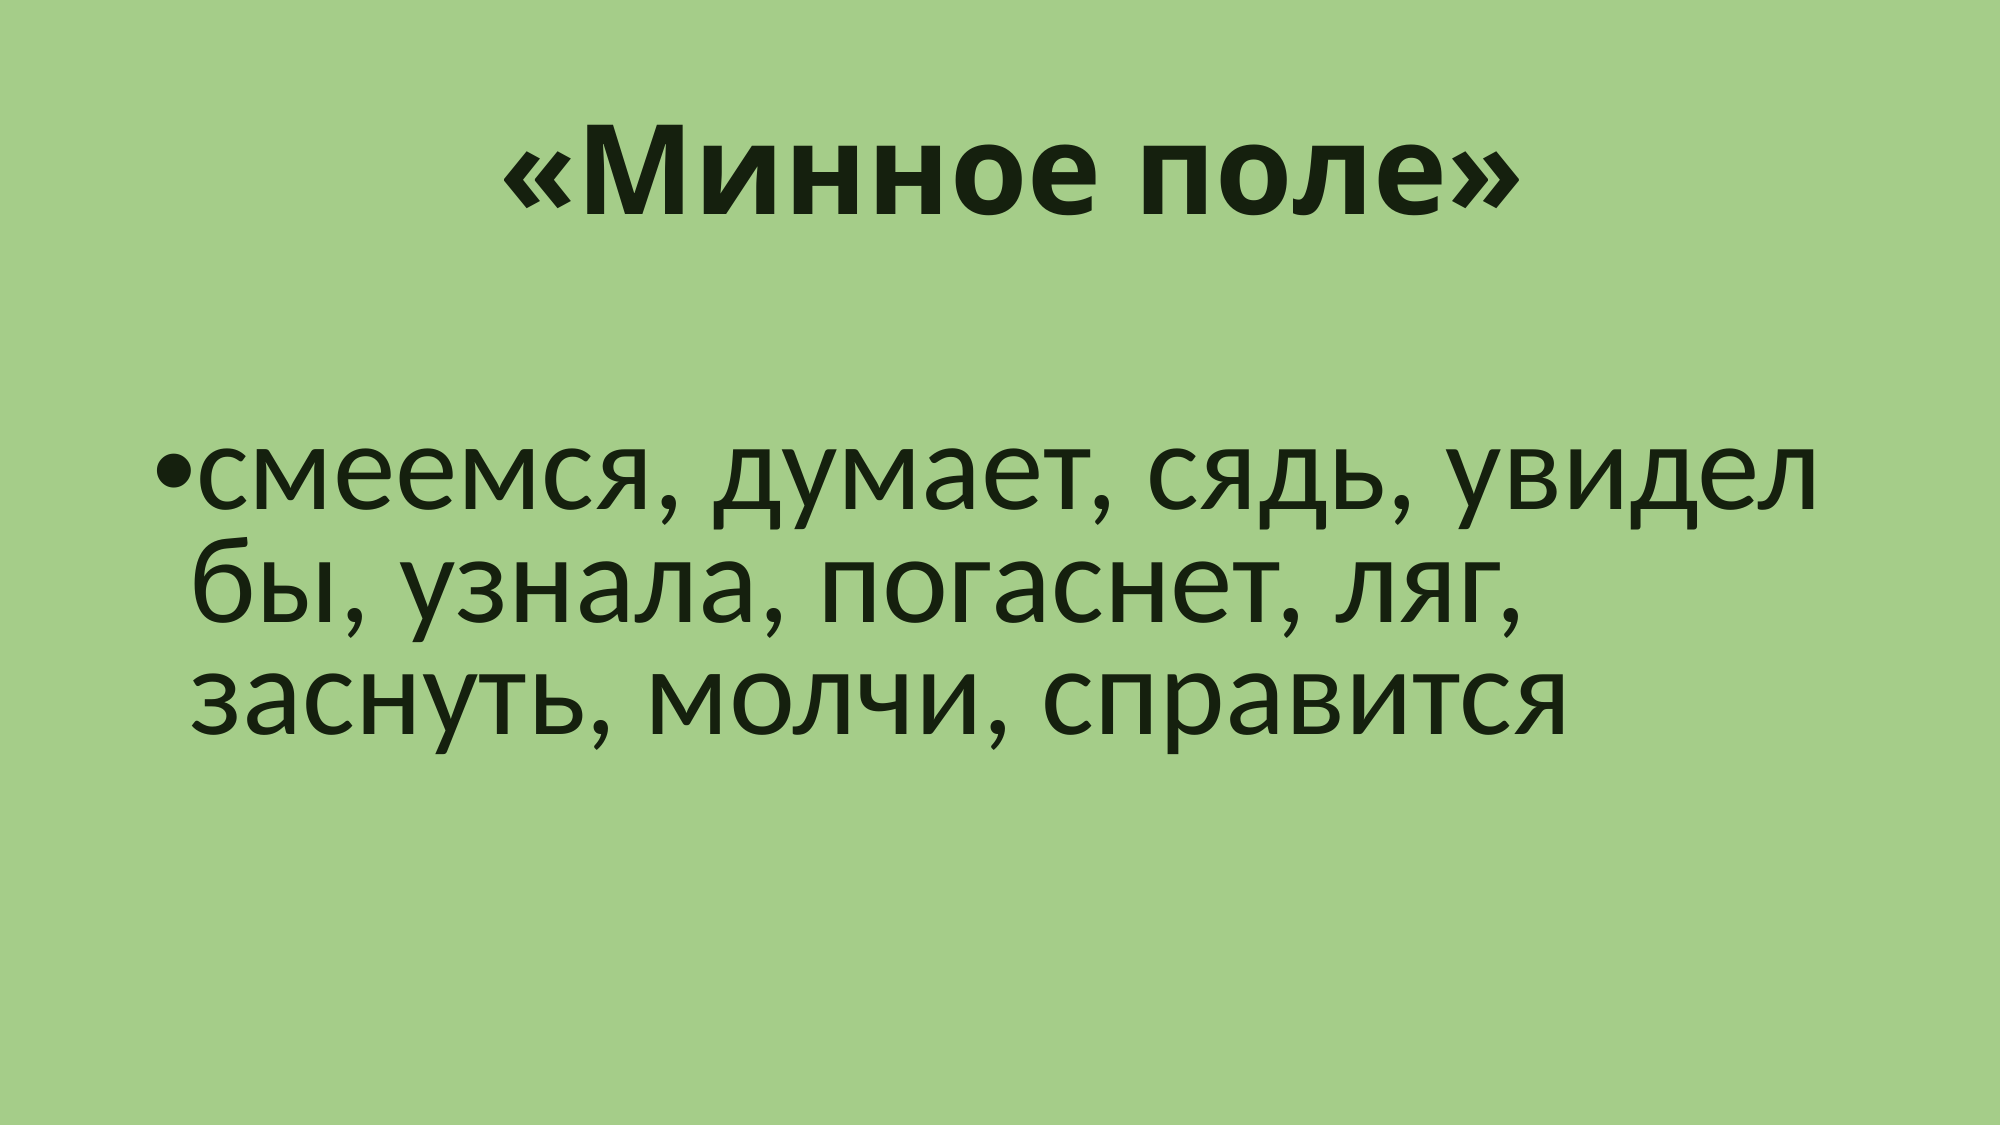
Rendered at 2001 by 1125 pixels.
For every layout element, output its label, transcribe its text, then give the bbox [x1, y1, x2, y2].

list смеемся, думает, сядь, увидел бы, узнала, погаснет, ляг, заснуть, молчи, справится [137, 299, 1888, 1014]
title «Минное поле» [137, 59, 1888, 278]
